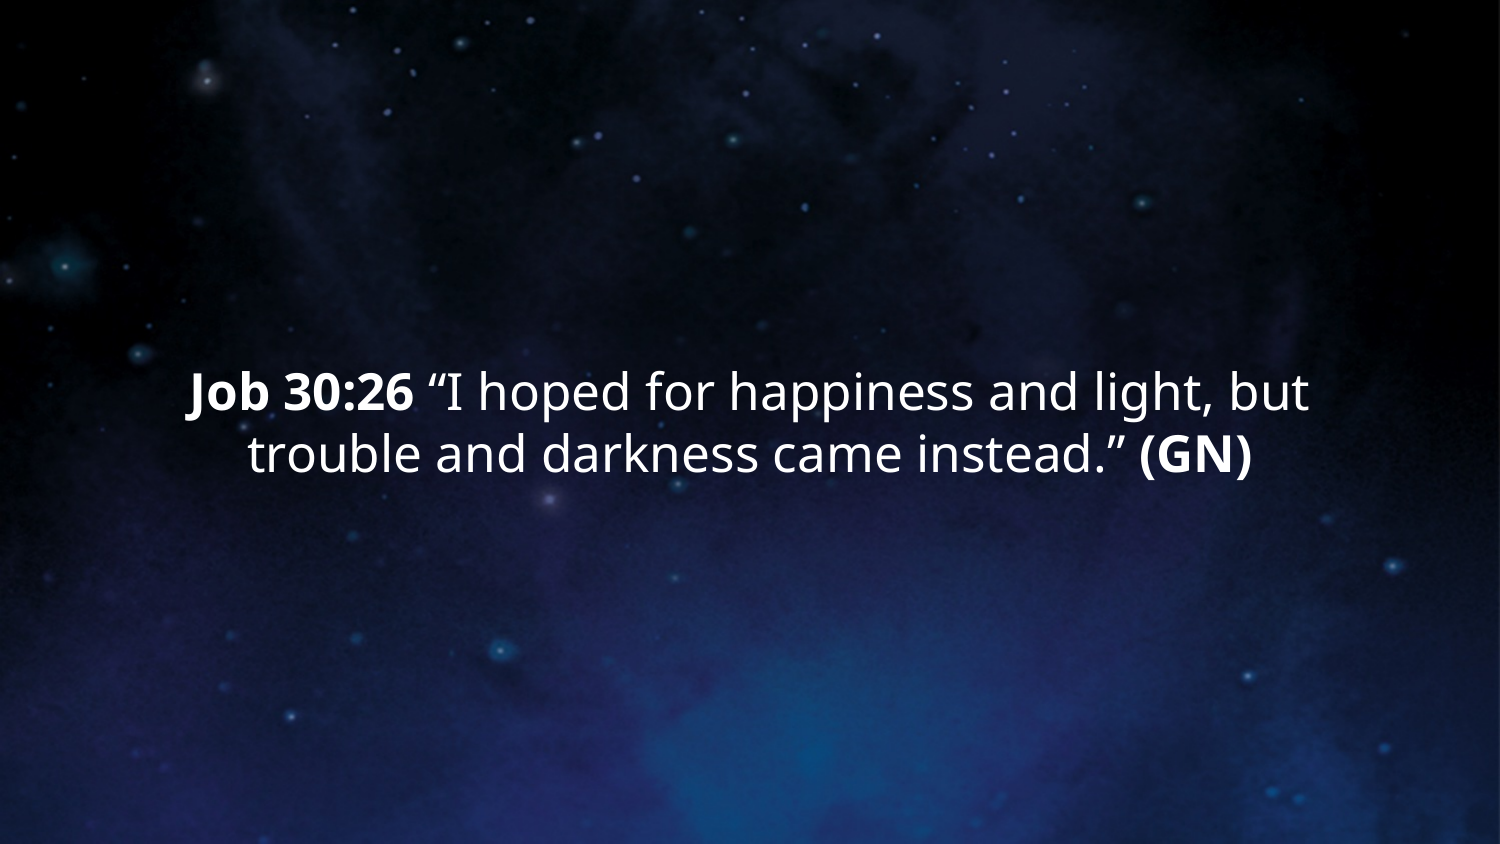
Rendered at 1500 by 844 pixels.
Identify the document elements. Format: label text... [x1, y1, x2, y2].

title Job 30:26 “I hoped for happiness and light, but trouble and darkness came instead.” (GN) [112, 330, 1388, 512]
picture [0, 0, 1500, 844]
